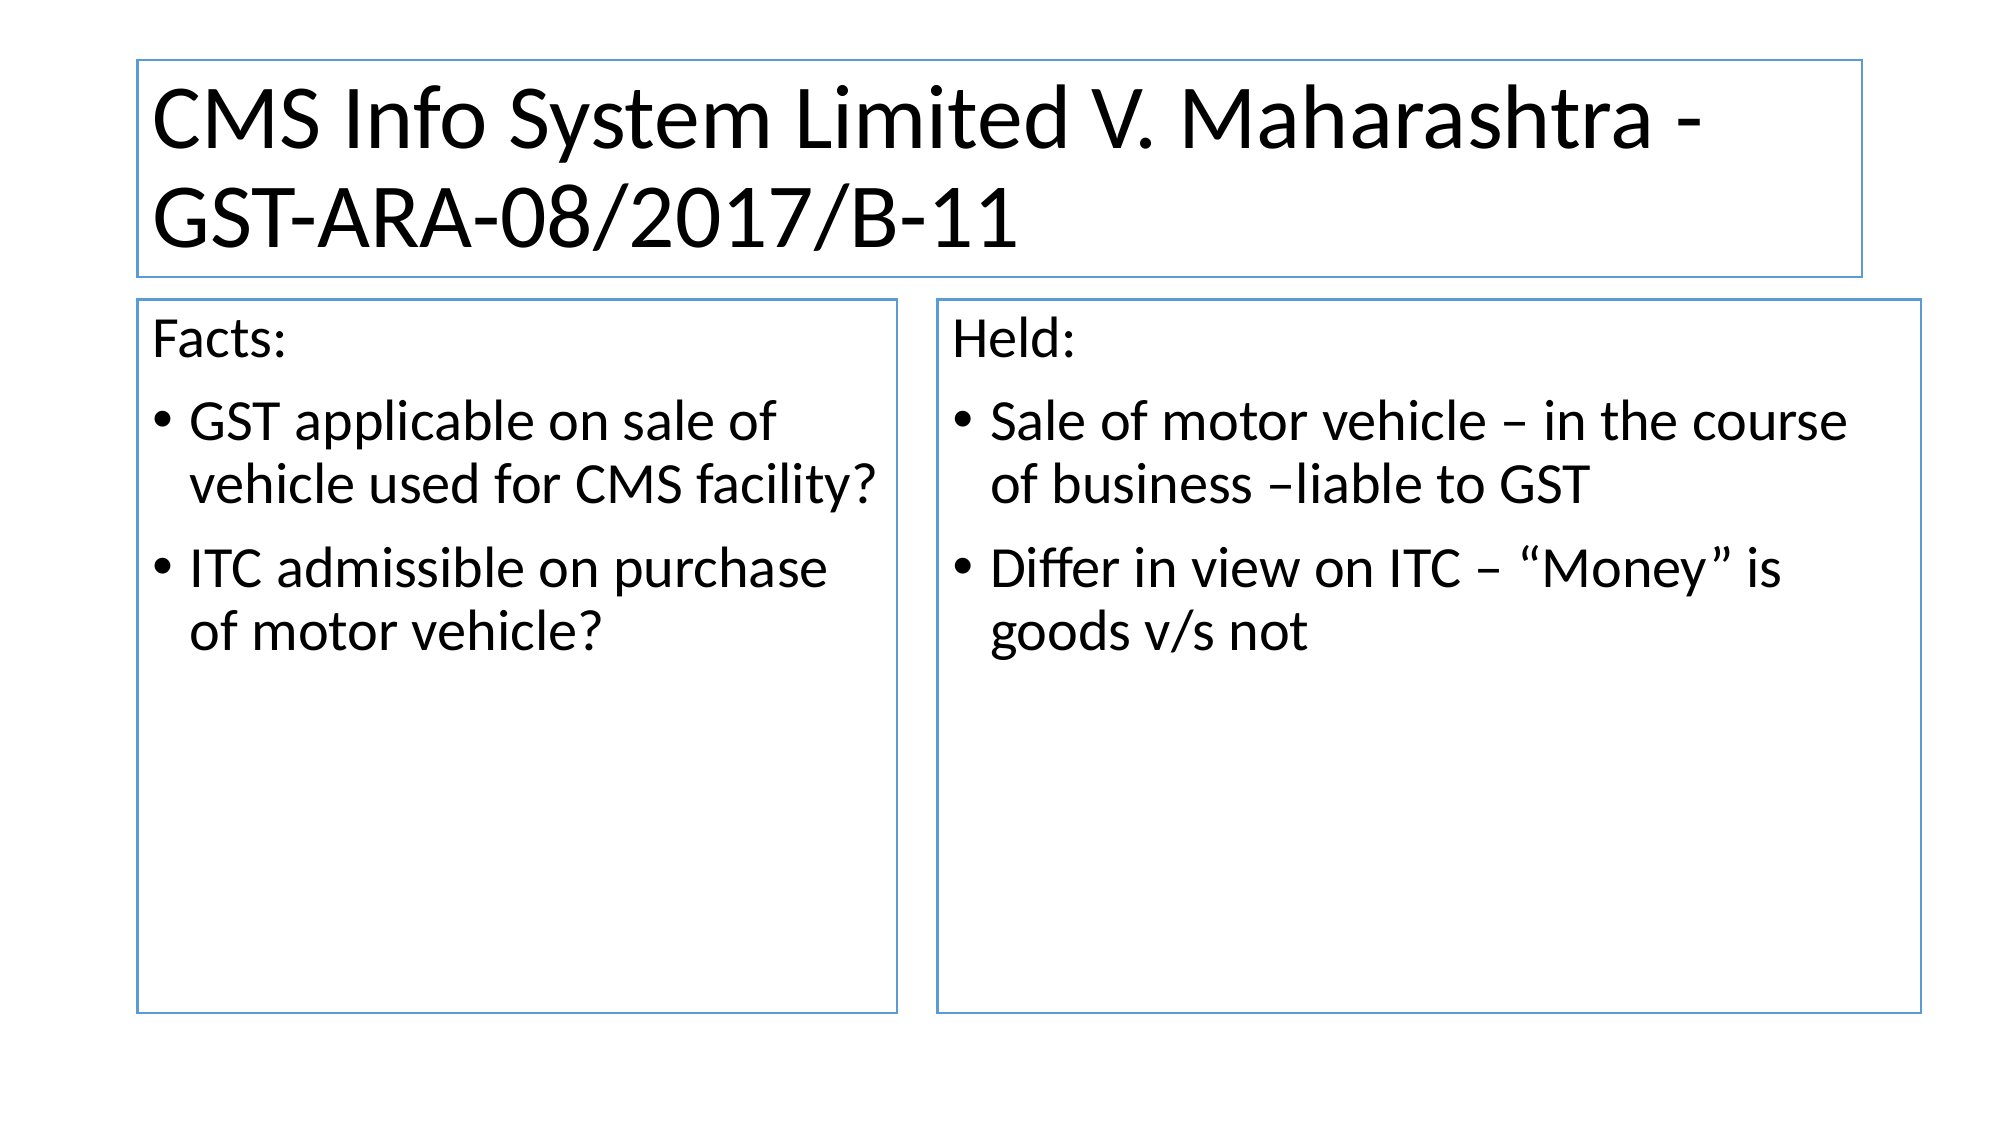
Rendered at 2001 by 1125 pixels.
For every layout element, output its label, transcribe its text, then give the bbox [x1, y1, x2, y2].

title CMS Info System Limited V. Maharashtra - GST-ARA-08/2017/B-11 [136, 59, 1863, 278]
list Held: Sale of motor vehicle – in the course of business –liable to GST Differ in view on ITC – “Money” is goods v/s not [936, 298, 1922, 1014]
list Facts: GST applicable on sale of vehicle used for CMS facility? ITC admissible on purchase of motor vehicle? [136, 298, 898, 1014]
